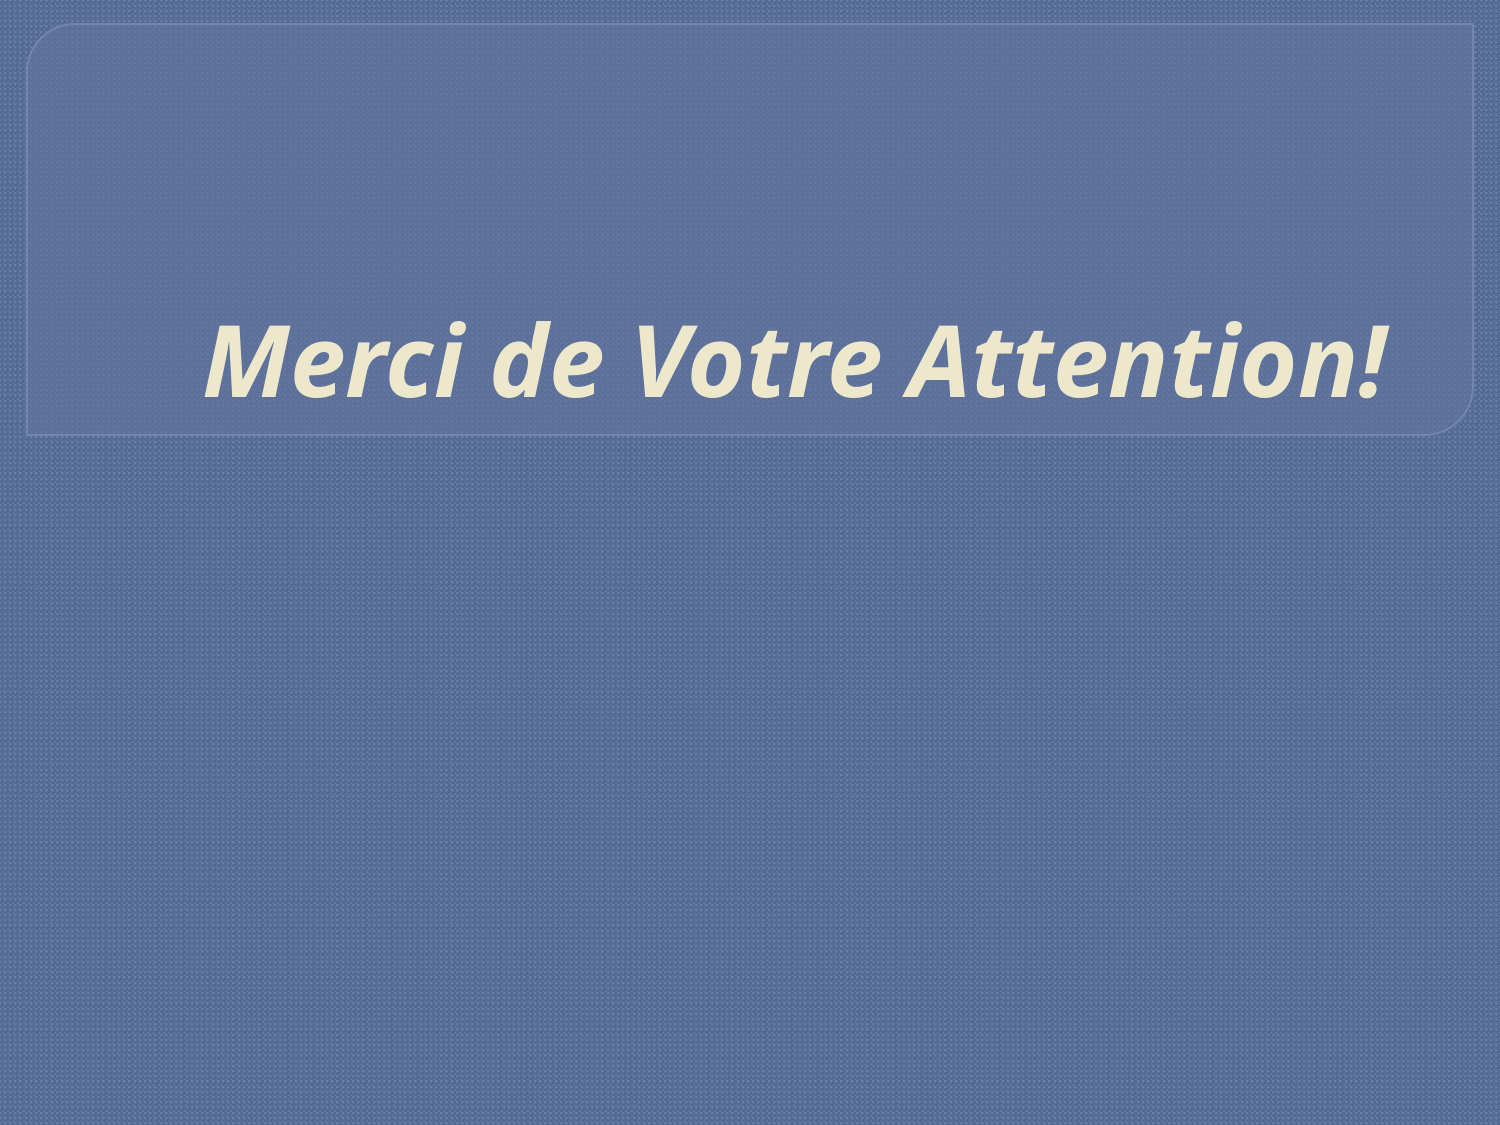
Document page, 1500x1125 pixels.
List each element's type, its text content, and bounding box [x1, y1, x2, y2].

title Merci de Votre Attention! [76, 62, 1427, 425]
